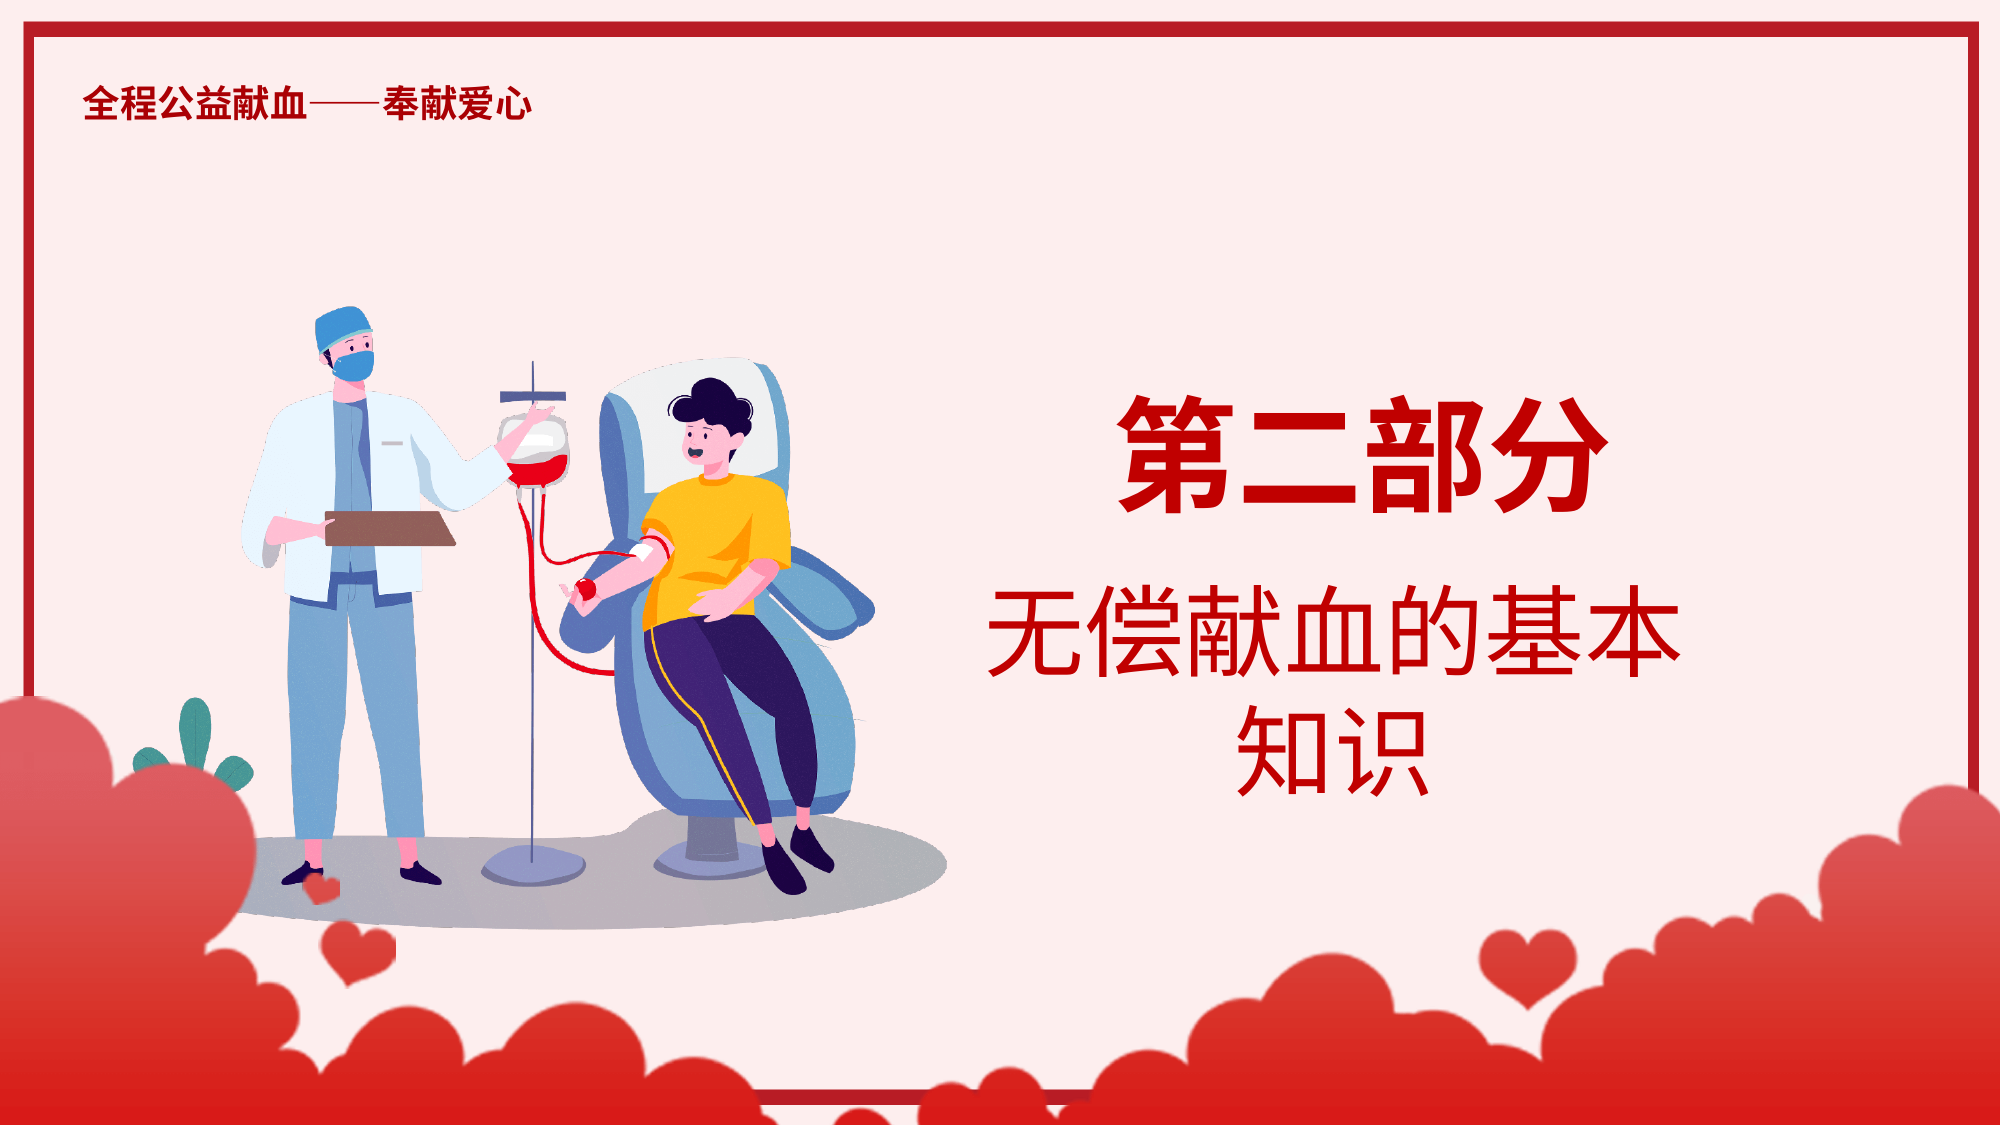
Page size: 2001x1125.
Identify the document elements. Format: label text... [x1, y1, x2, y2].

text_box 全程公益献血——奉献爱心 [67, 72, 548, 133]
picture [0, 0, 2000, 1125]
text_box 第二部分 [1000, 377, 1732, 528]
text_box 无偿献血的基本知识 [1000, 562, 1723, 696]
